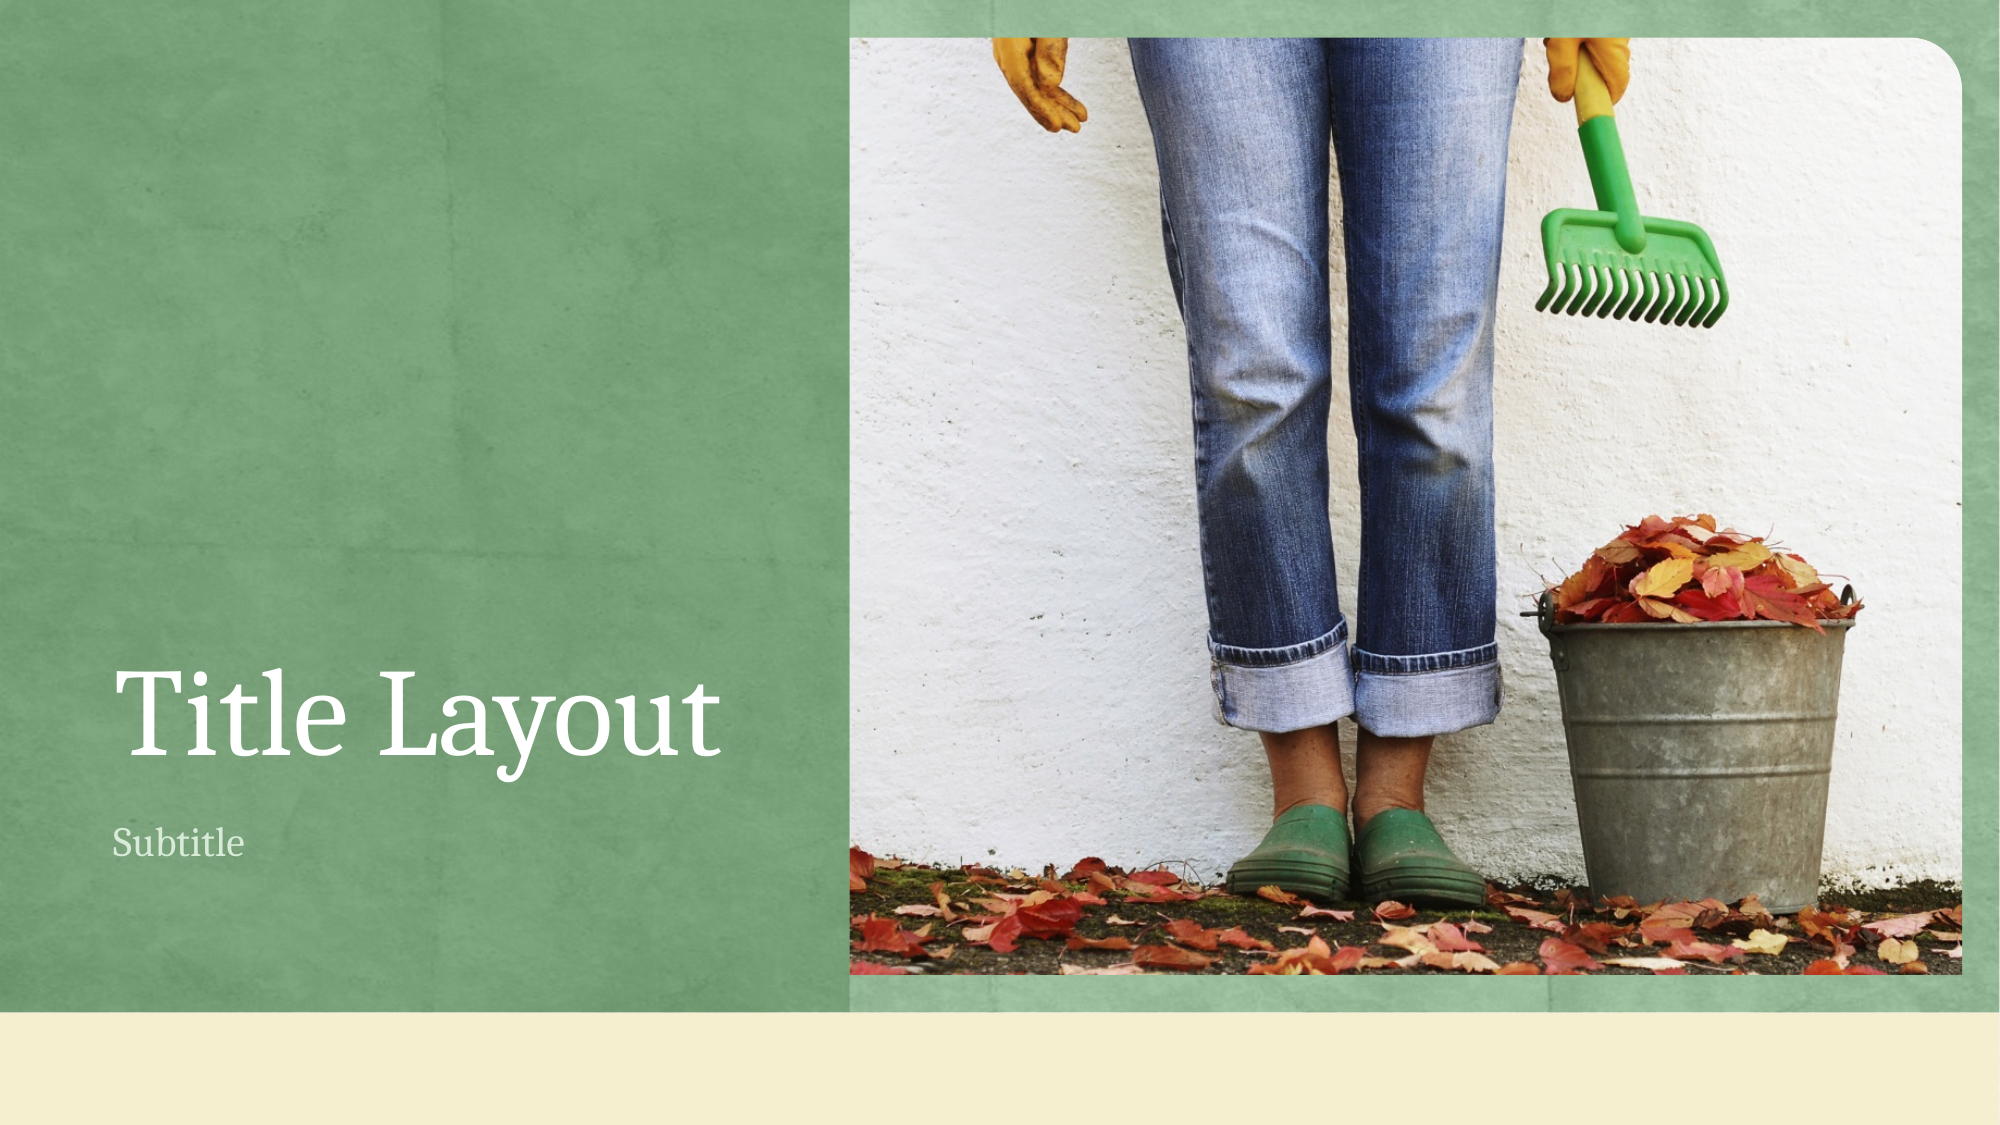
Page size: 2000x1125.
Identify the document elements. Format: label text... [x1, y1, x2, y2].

picture [849, 36, 1963, 976]
subtitle Subtitle [98, 812, 788, 975]
title Title Layout [99, 149, 788, 788]
